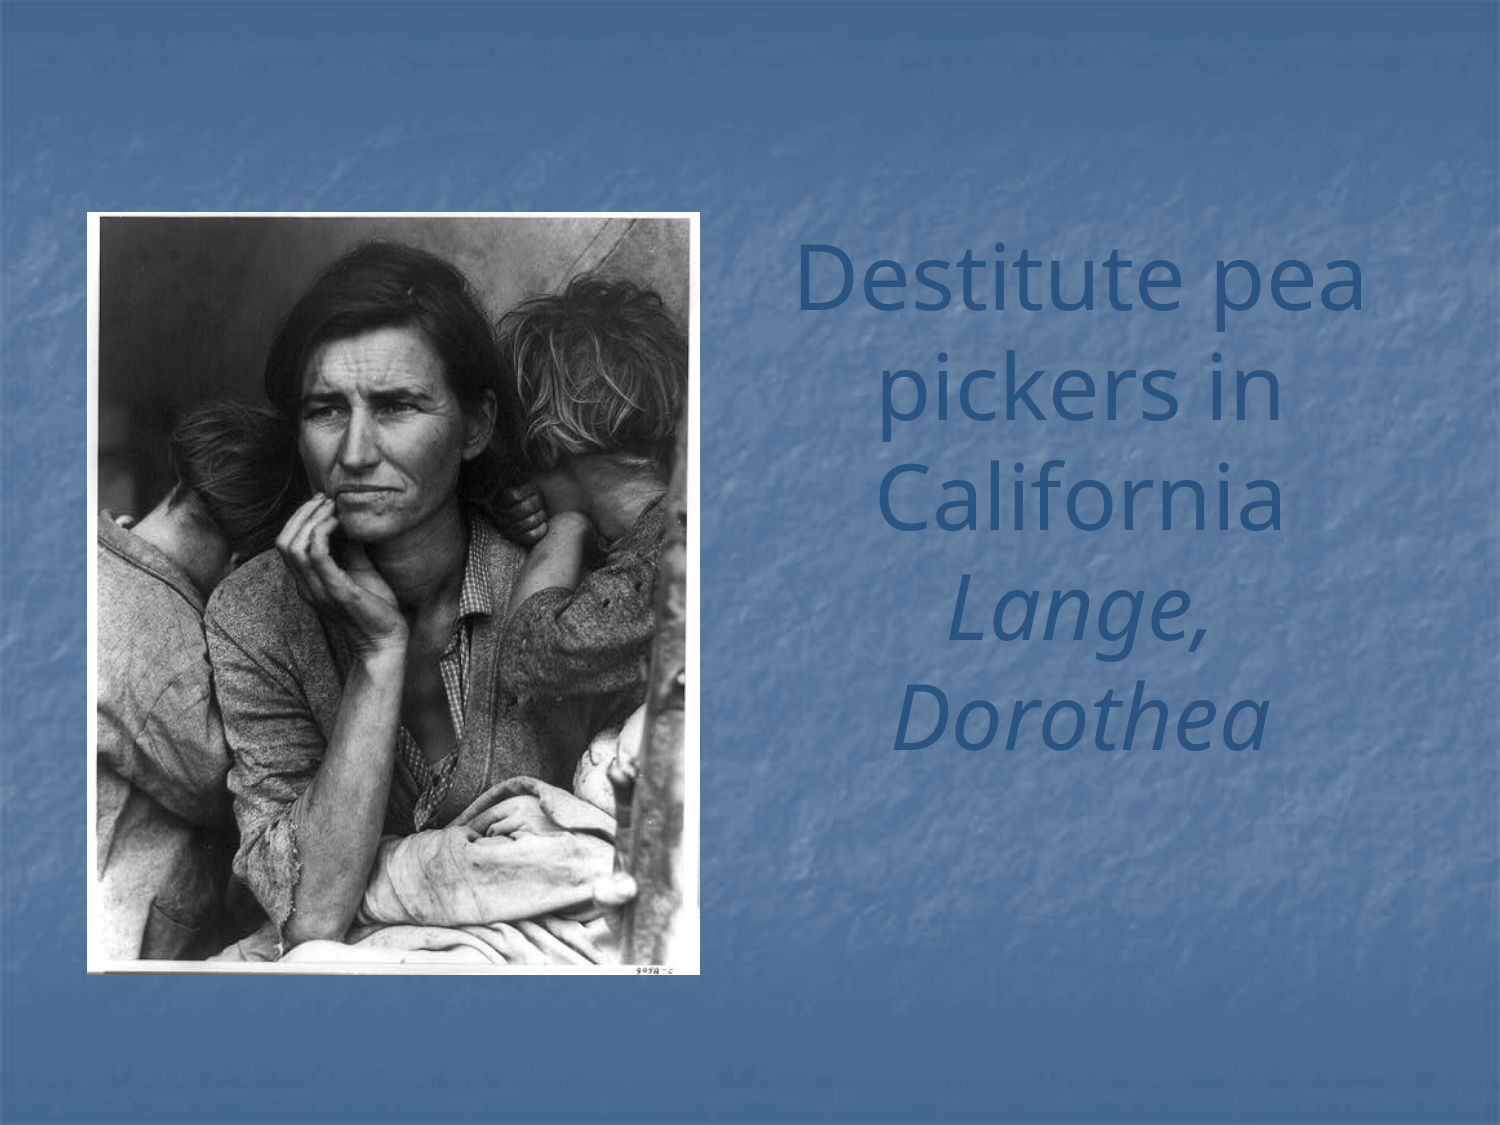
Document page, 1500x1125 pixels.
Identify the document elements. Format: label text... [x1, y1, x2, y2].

title Destitute pea pickers in California Lange, Dorothea [774, 0, 1388, 988]
picture [87, 212, 700, 976]
